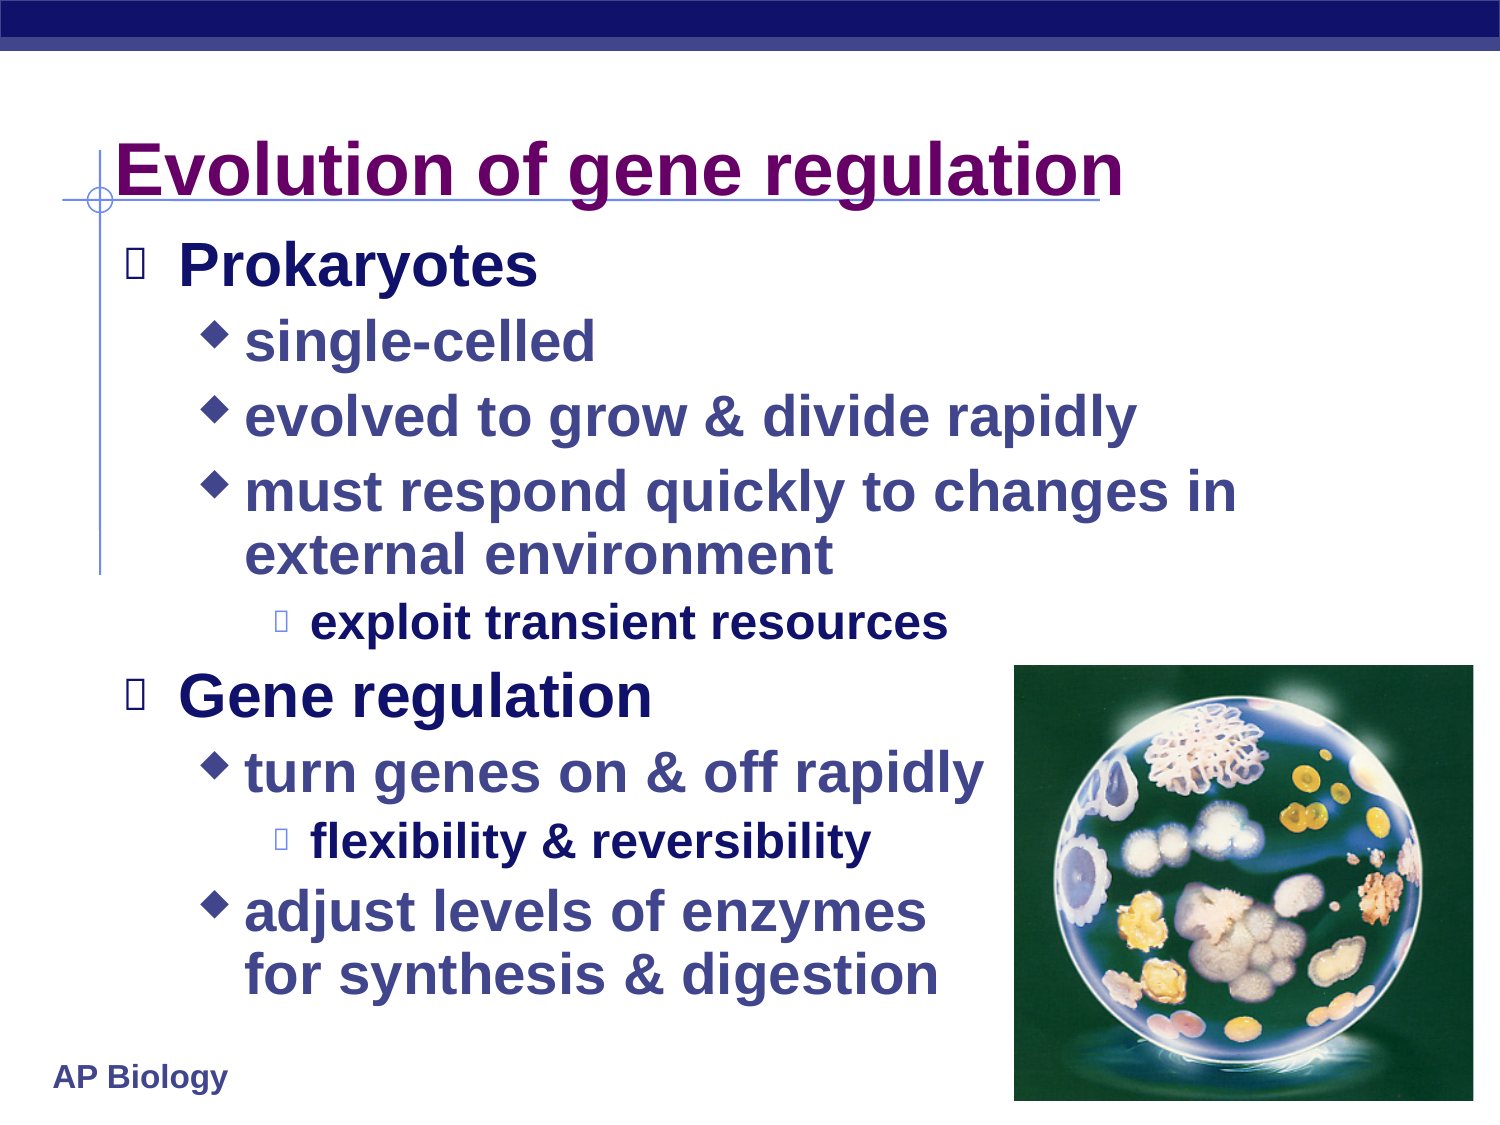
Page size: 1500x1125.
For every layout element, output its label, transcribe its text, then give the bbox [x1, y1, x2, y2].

picture [1013, 664, 1474, 1101]
title Evolution of gene regulation [99, 112, 1404, 238]
list Prokaryotes single-celled evolved to grow & divide rapidly must respond quickly to changes in external environment exploit transient resources Gene regulation turn genes on & off rapidly flexibility & reversibility adjust levels of enzymes for synthesis & digestion [107, 224, 1413, 1071]
